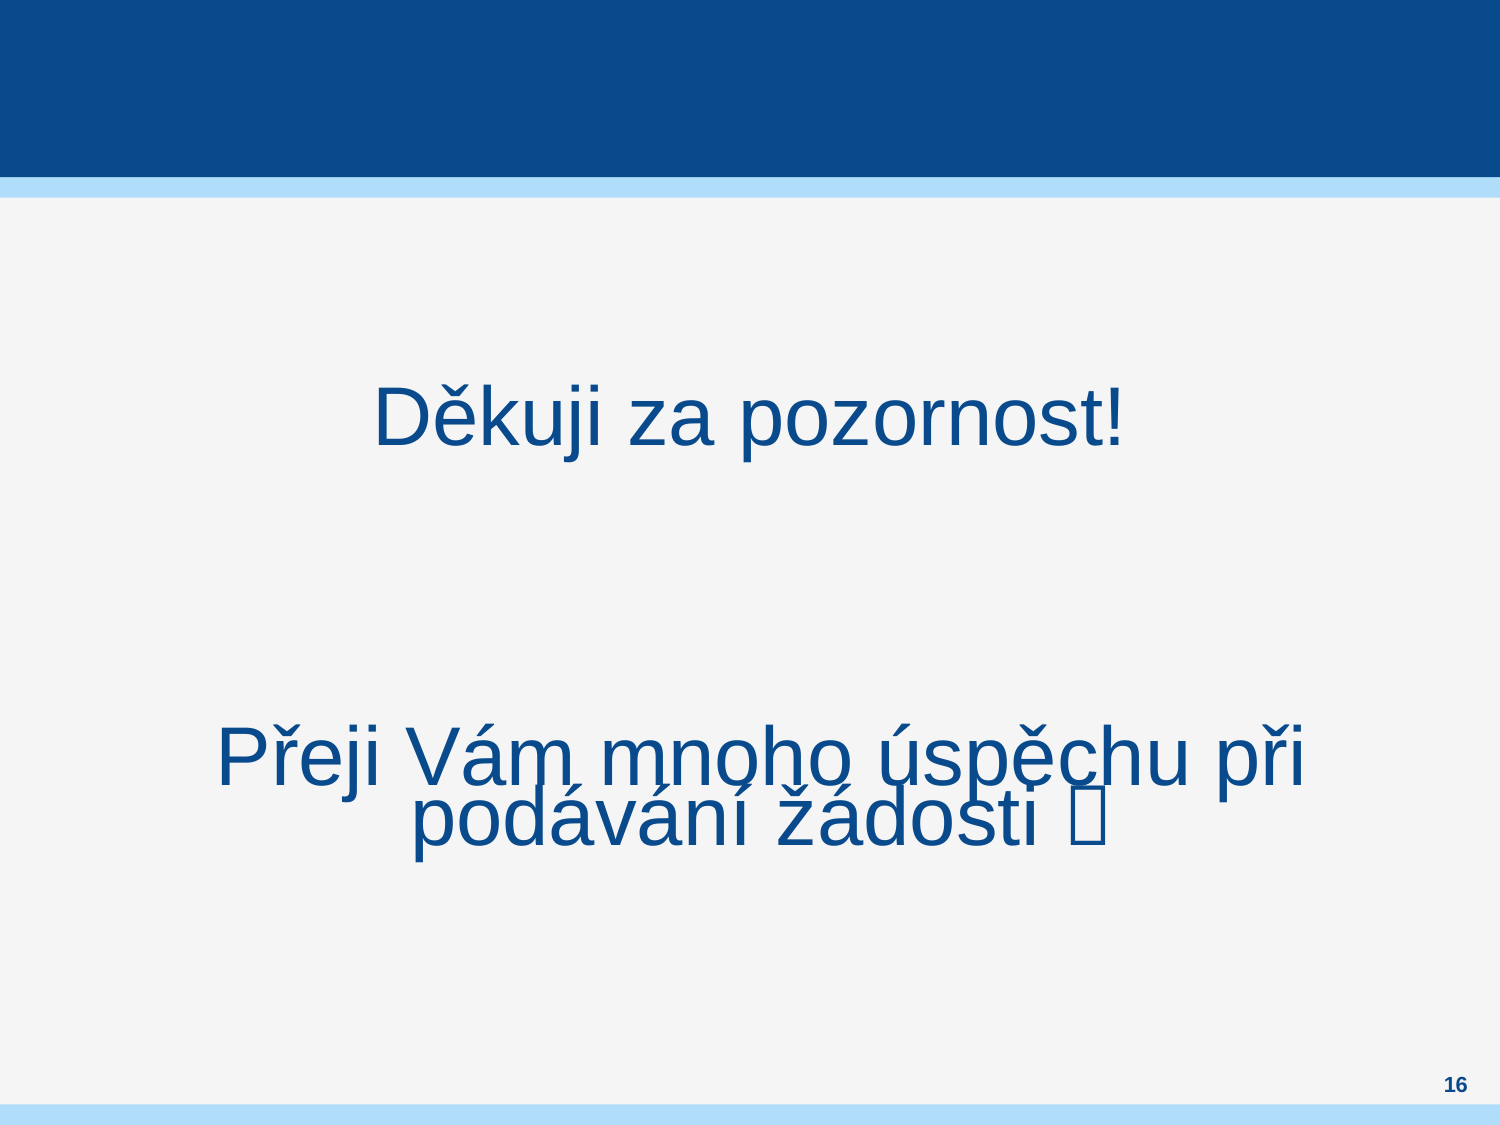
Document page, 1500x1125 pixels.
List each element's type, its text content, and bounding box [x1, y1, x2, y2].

list Děkuji za pozornost! Přeji Vám mnoho úspěchu při podávání žádosti  [100, 231, 1424, 941]
slide_number 16 [1417, 1068, 1495, 1099]
